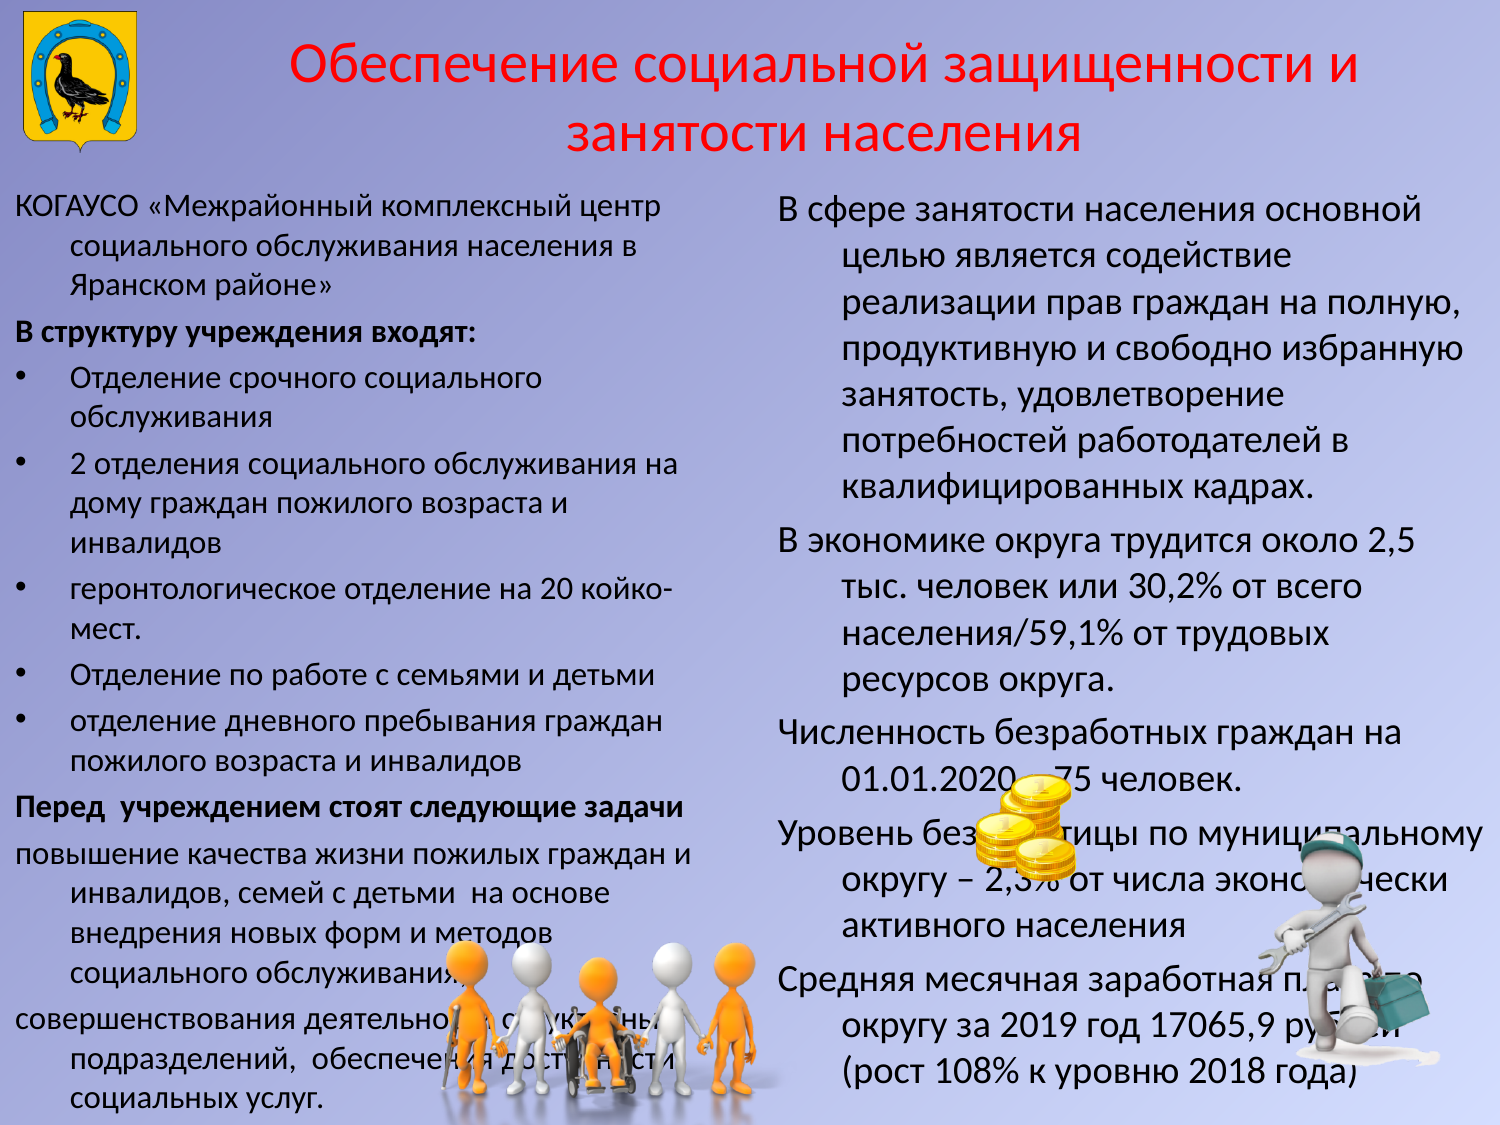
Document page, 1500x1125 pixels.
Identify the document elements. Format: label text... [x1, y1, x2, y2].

title Обеспечение социальной защищенности и занятости населения [150, 0, 1500, 188]
list В сфере занятости населения основной целью является содействие реализации прав граждан на полную, продуктивную и свободно избранную занятость, удовлетворение потребностей работодателей в квалифицированных кадрах. В экономике округа трудится около 2,5 тыс. человек или 30,2% от всего населения/59,1% от трудовых ресурсов округа. Численность безработных граждан на 01.01.2020 – 75 человек. Уровень безработицы по муниципальному округу – 2,3% от числа экономически активного населения Средняя месячная заработная плата по округу за 2019 год 17065,9 рублей (рост 108% к уровню 2018 года) [762, 175, 1500, 1125]
picture [23, 11, 137, 153]
picture [1230, 831, 1469, 1071]
picture [960, 761, 1091, 891]
list КОГАУСО «Межрайонный комплексный центр социального обслуживания населения в Яранском районе» В структуру учреждения входят: Отделение срочного социального обслуживания 2 отделения социального обслуживания на дому граждан пожилого возраста и инвалидов геронтологическое отделение на 20 койко-мест. Отделение по работе с семьями и детьми отделение дневного пребывания граждан пожилого возраста и инвалидов Перед учреждением стоят следующие задачи повышение качества жизни пожилых граждан и инвалидов, семей с детьми на основе внедрения новых форм и методов социального обслуживания; совершенствования деятельности структурных подразделений, обеспечения доступности социальных услуг. [0, 175, 738, 1125]
picture [409, 925, 797, 1125]
